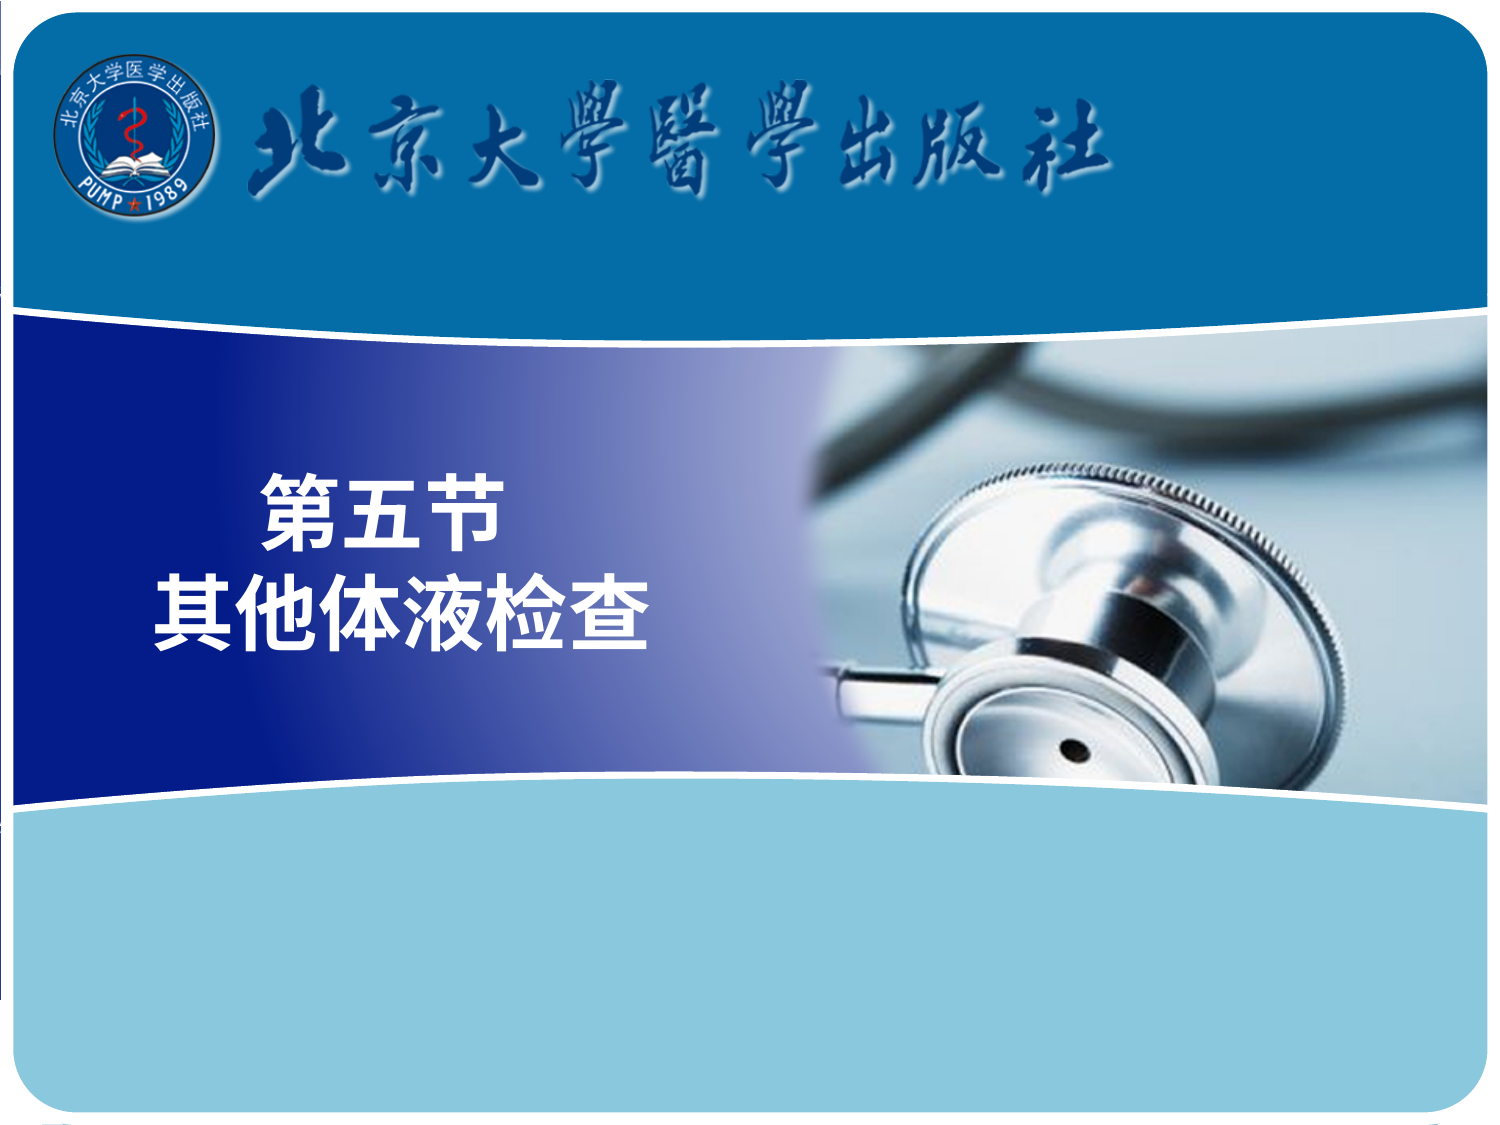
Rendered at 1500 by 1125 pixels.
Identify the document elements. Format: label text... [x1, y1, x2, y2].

title 第五节 其他体液检查 [52, 373, 751, 749]
picture [53, 54, 1117, 225]
picture [14, 315, 1487, 805]
